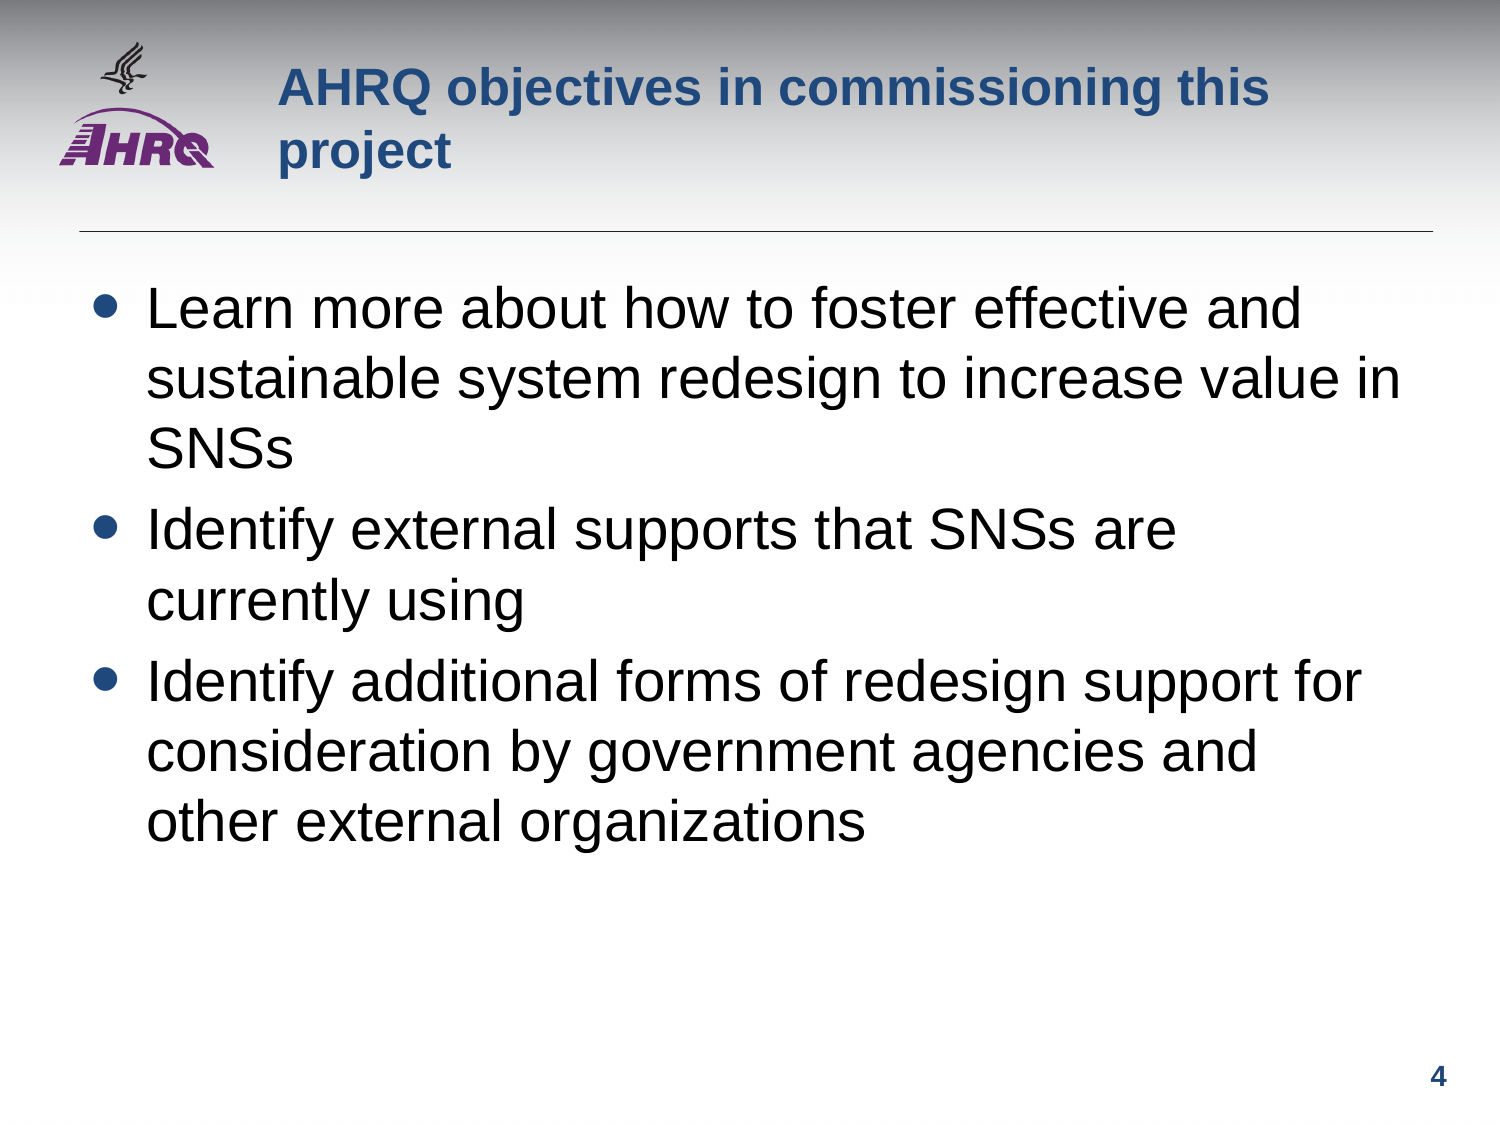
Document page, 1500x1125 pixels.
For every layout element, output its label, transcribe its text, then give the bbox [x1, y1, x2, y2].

title AHRQ objectives in commissioning this project [262, 45, 1425, 188]
picture [0, 0, 1500, 1125]
text_box 4 [1321, 1032, 1447, 1093]
list Learn more about how to foster effective and sustainable system redesign to increase value in SNSs Identify external supports that SNSs are currently using Identify additional forms of redesign support for consideration by government agencies and other external organizations [75, 262, 1425, 1005]
